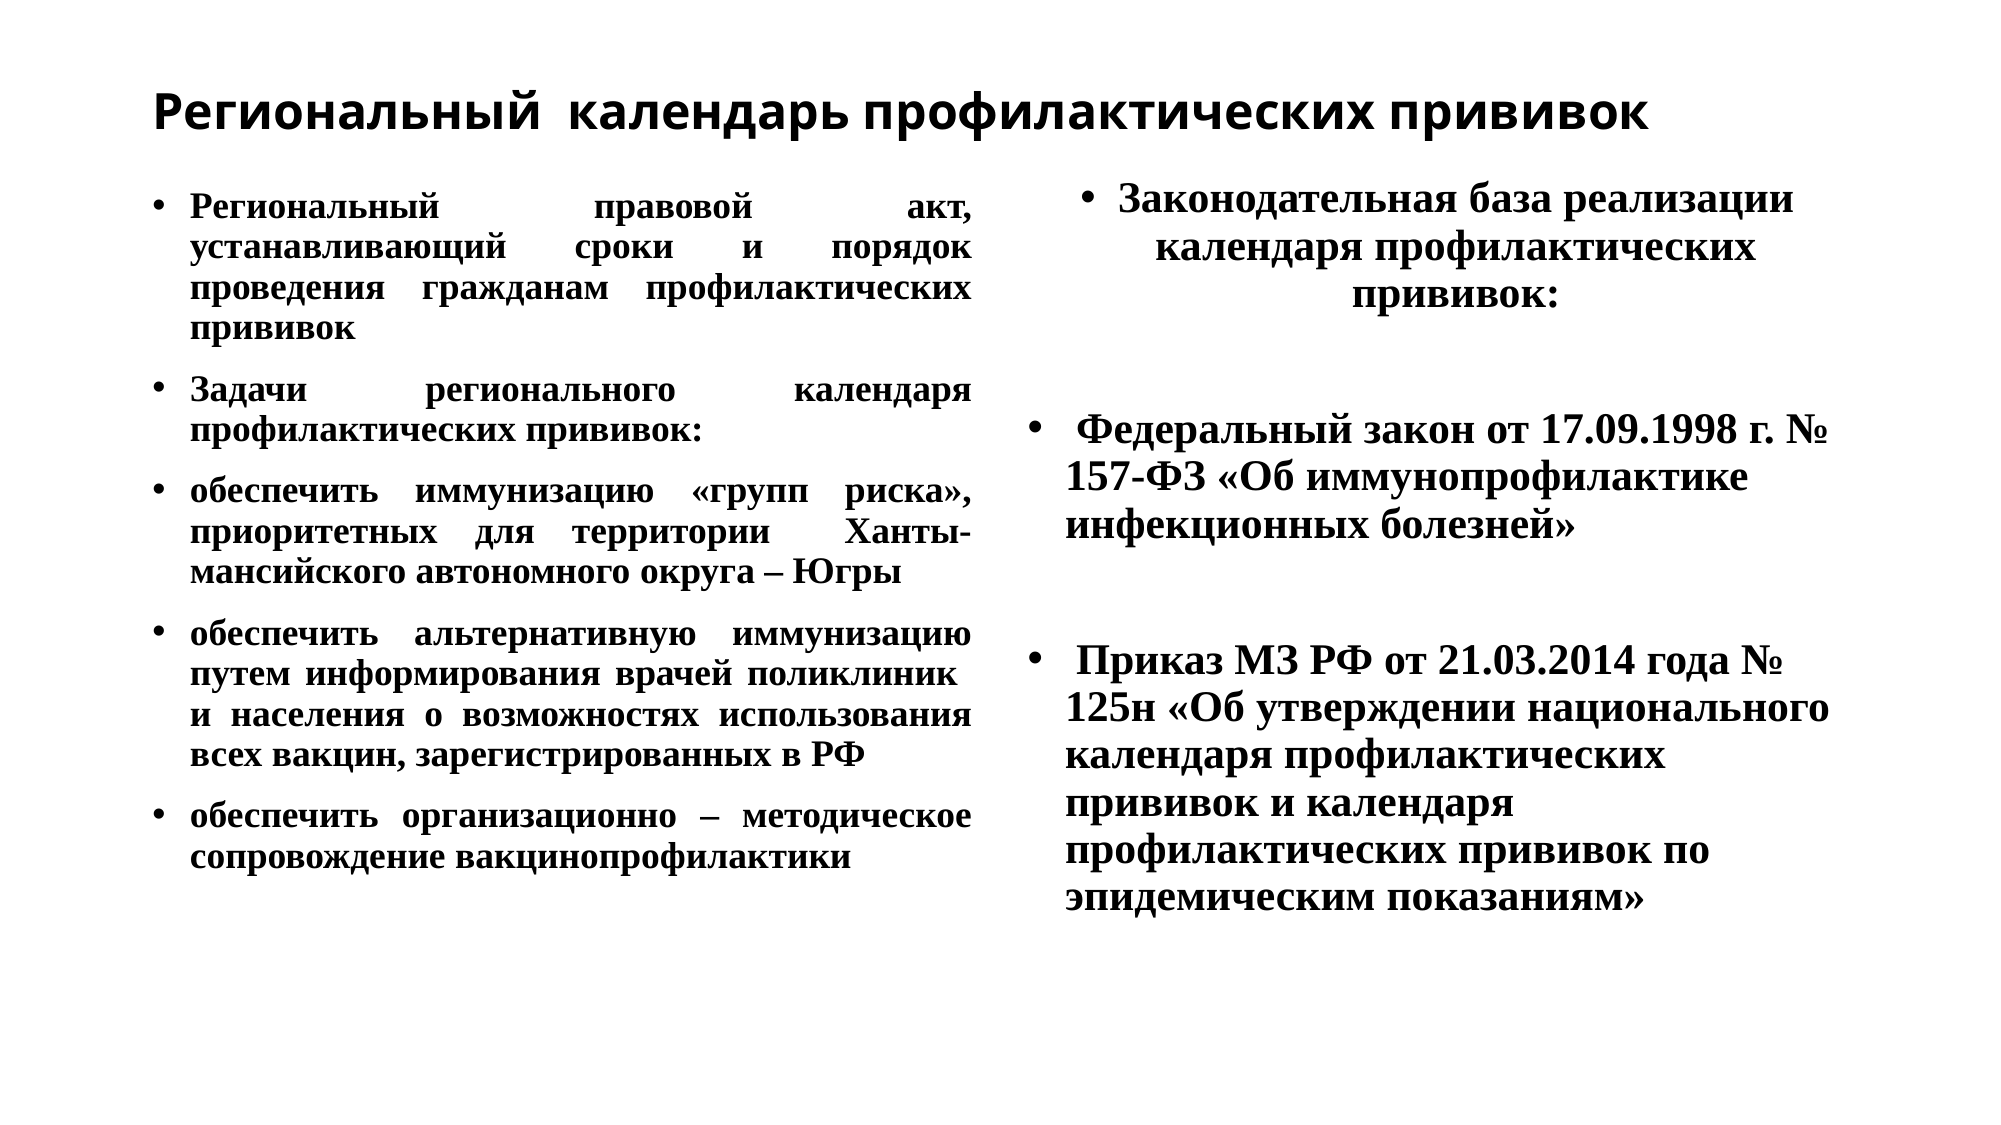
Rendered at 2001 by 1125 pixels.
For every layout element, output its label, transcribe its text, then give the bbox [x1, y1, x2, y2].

list Законодательная база реализации календаря профилактических прививок: Федеральный закон от 17.09.1998 г. № 157-ФЗ «Об иммунопрофилактике инфекционных болезней» Приказ МЗ РФ от 21.03.2014 года № 125н «Об утверждении национального календаря профилактических прививок и календаря профилактических прививок по эпидемическим показаниям» [1012, 167, 1863, 1014]
list Региональный правовой акт, устанавливающий сроки и порядок проведения гражданам профилактических прививок Задачи регионального календаря профилактических прививок: обеспечить иммунизацию «групп риска», приоритетных для территории Ханты-мансийского автономного округа – Югры обеспечить альтернативную иммунизацию путем информирования врачей поликлиник и населения о возможностях использования всех вакцин, зарегистрированных в РФ обеспечить организационно – методическое сопровождение вакцинопрофилактики [137, 178, 988, 1014]
title Региональный календарь профилактических прививок [137, 59, 1863, 168]
